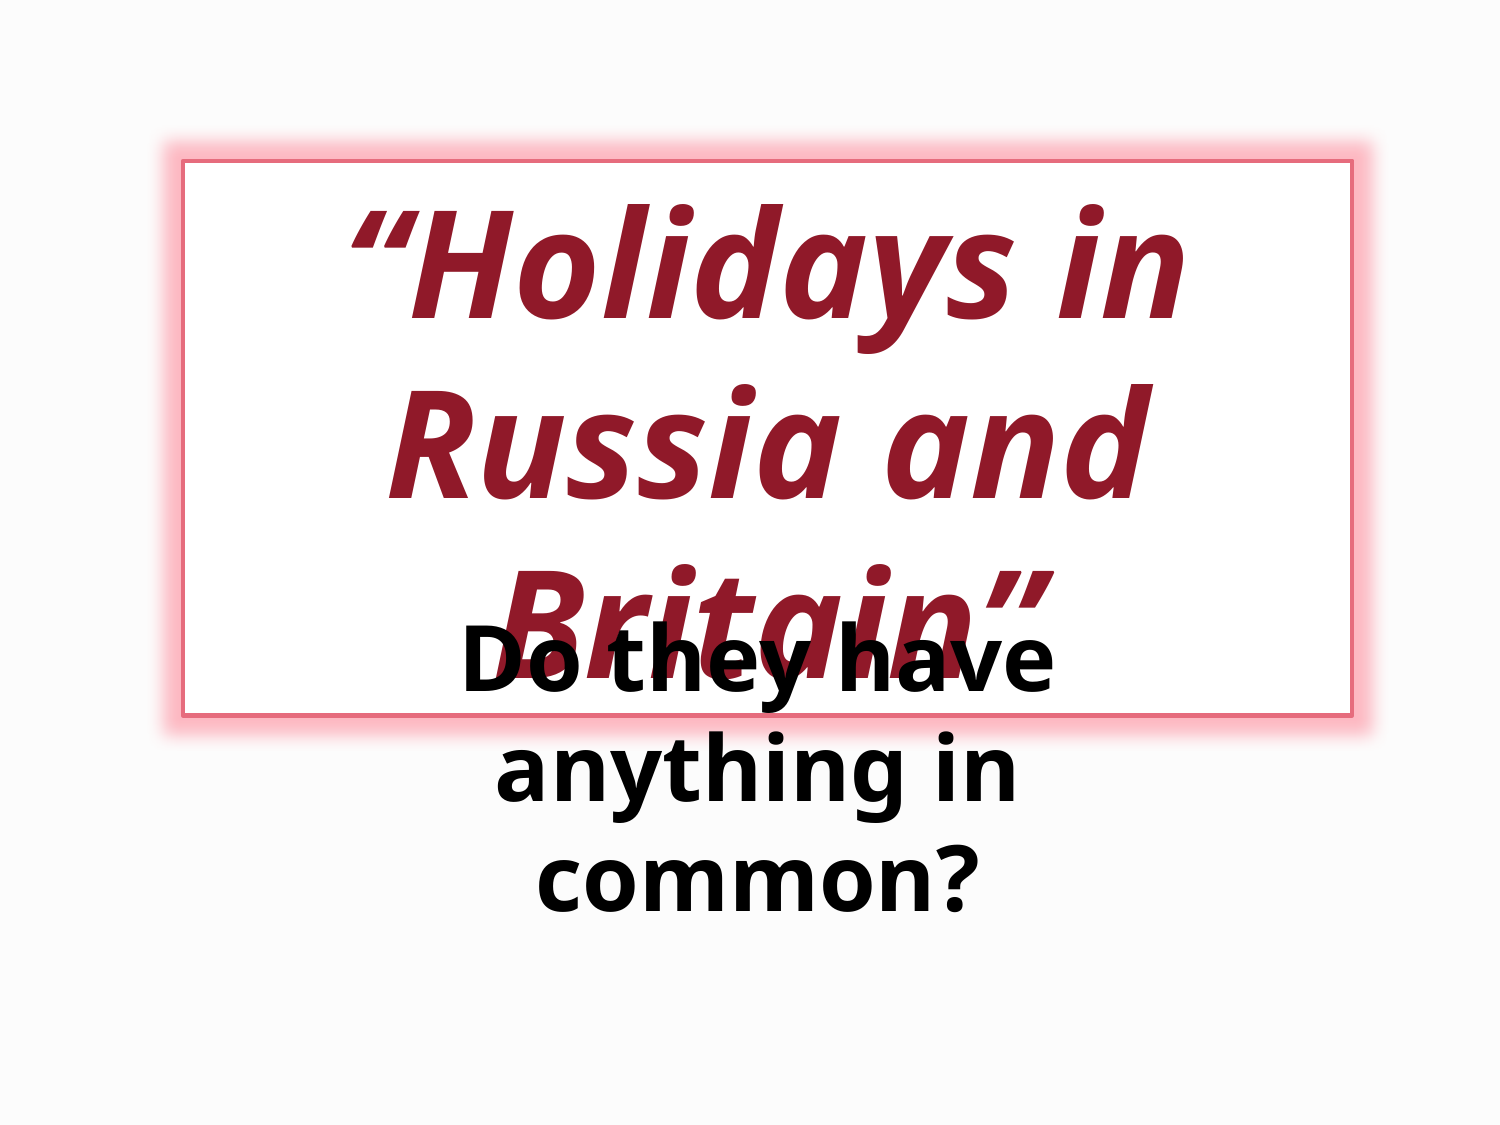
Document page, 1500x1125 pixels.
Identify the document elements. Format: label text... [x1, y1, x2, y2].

text_box Do they have anything in common? [409, 592, 1107, 937]
text_box “Holidays in Russia and Britain” [181, 159, 1354, 718]
